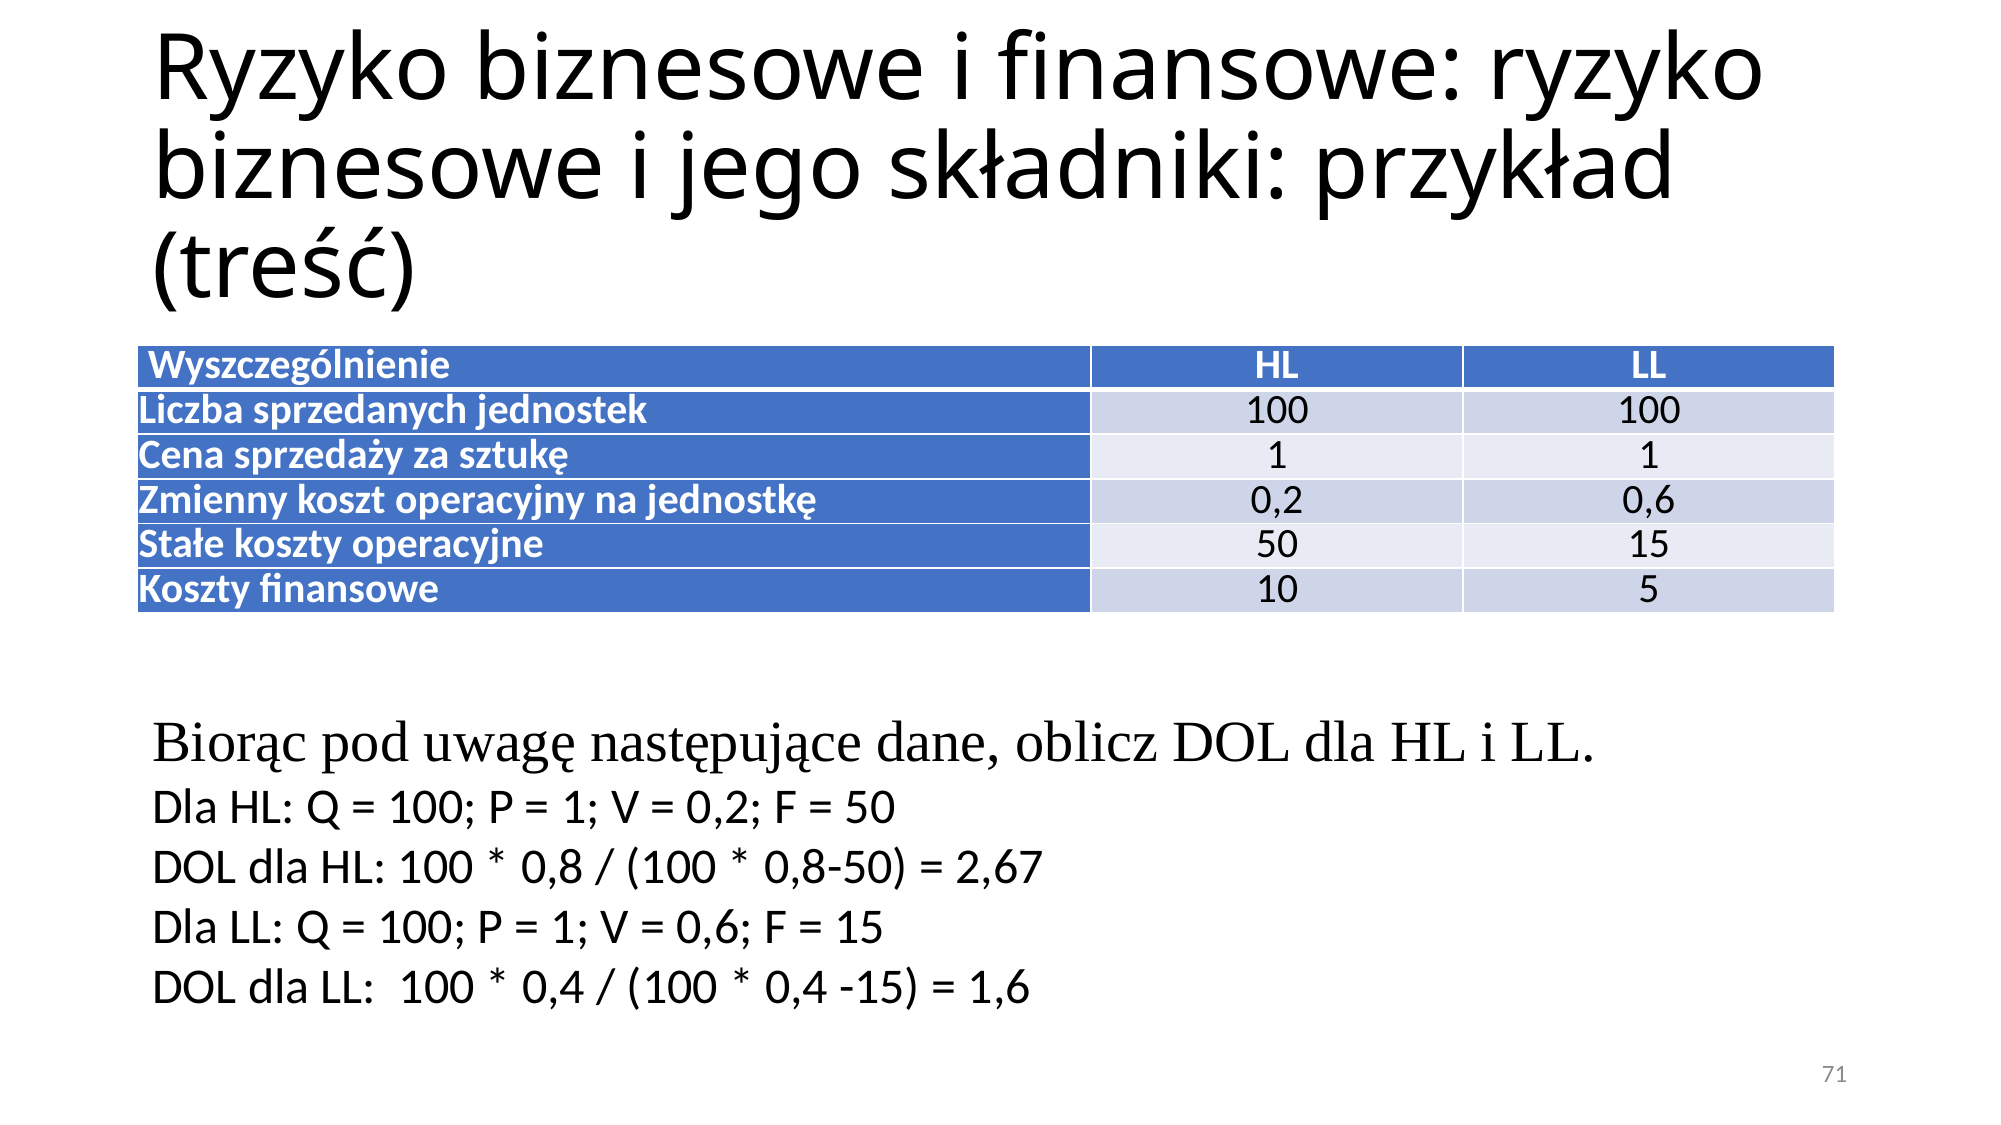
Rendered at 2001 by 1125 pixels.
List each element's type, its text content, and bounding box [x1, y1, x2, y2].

table_cell Koszty finansowe [138, 569, 1090, 612]
table_cell 100 [1092, 392, 1462, 433]
table_cell 1 [1464, 435, 1834, 478]
table_cell 50 [1092, 524, 1462, 567]
table_cell 0,6 [1464, 480, 1834, 523]
table_header Wyszczególnienie [138, 346, 1090, 387]
table_cell 1 [1092, 435, 1462, 478]
table_cell 5 [1464, 569, 1834, 612]
table_header LL [1464, 346, 1834, 387]
table_header HL [1092, 346, 1462, 387]
title Ryzyko biznesowe i finansowe: ryzyko biznesowe i jego składniki: przykład (treść) [137, 59, 1863, 278]
table_cell 15 [1464, 524, 1834, 567]
text_box Biorąc pod uwagę następujące dane, oblicz DOL dla HL i LL. Dla HL: Q = 100; P = 1; V = 0,2; F = 50 DOL dla HL: 100 * 0,8 / (100 * 0,8-50) = 2,67 Dla LL: Q = 100; P = 1; V = 0,6; F = 15 DOL dla LL: 100 * 0,4 / (100 * 0,4 -15) = 1,6 [137, 690, 1835, 1021]
table_cell 0,2 [1092, 480, 1462, 523]
table_cell Cena sprzedaży za sztukę [138, 435, 1090, 478]
table_cell Stałe koszty operacyjne [138, 524, 1090, 567]
slide_number 71 [1412, 1042, 1863, 1103]
table_cell Liczba sprzedanych jednostek [138, 392, 1090, 433]
table_cell Zmienny koszt operacyjny na jednostkę [138, 480, 1090, 523]
table_cell 10 [1092, 569, 1462, 612]
table_cell 100 [1464, 392, 1834, 433]
